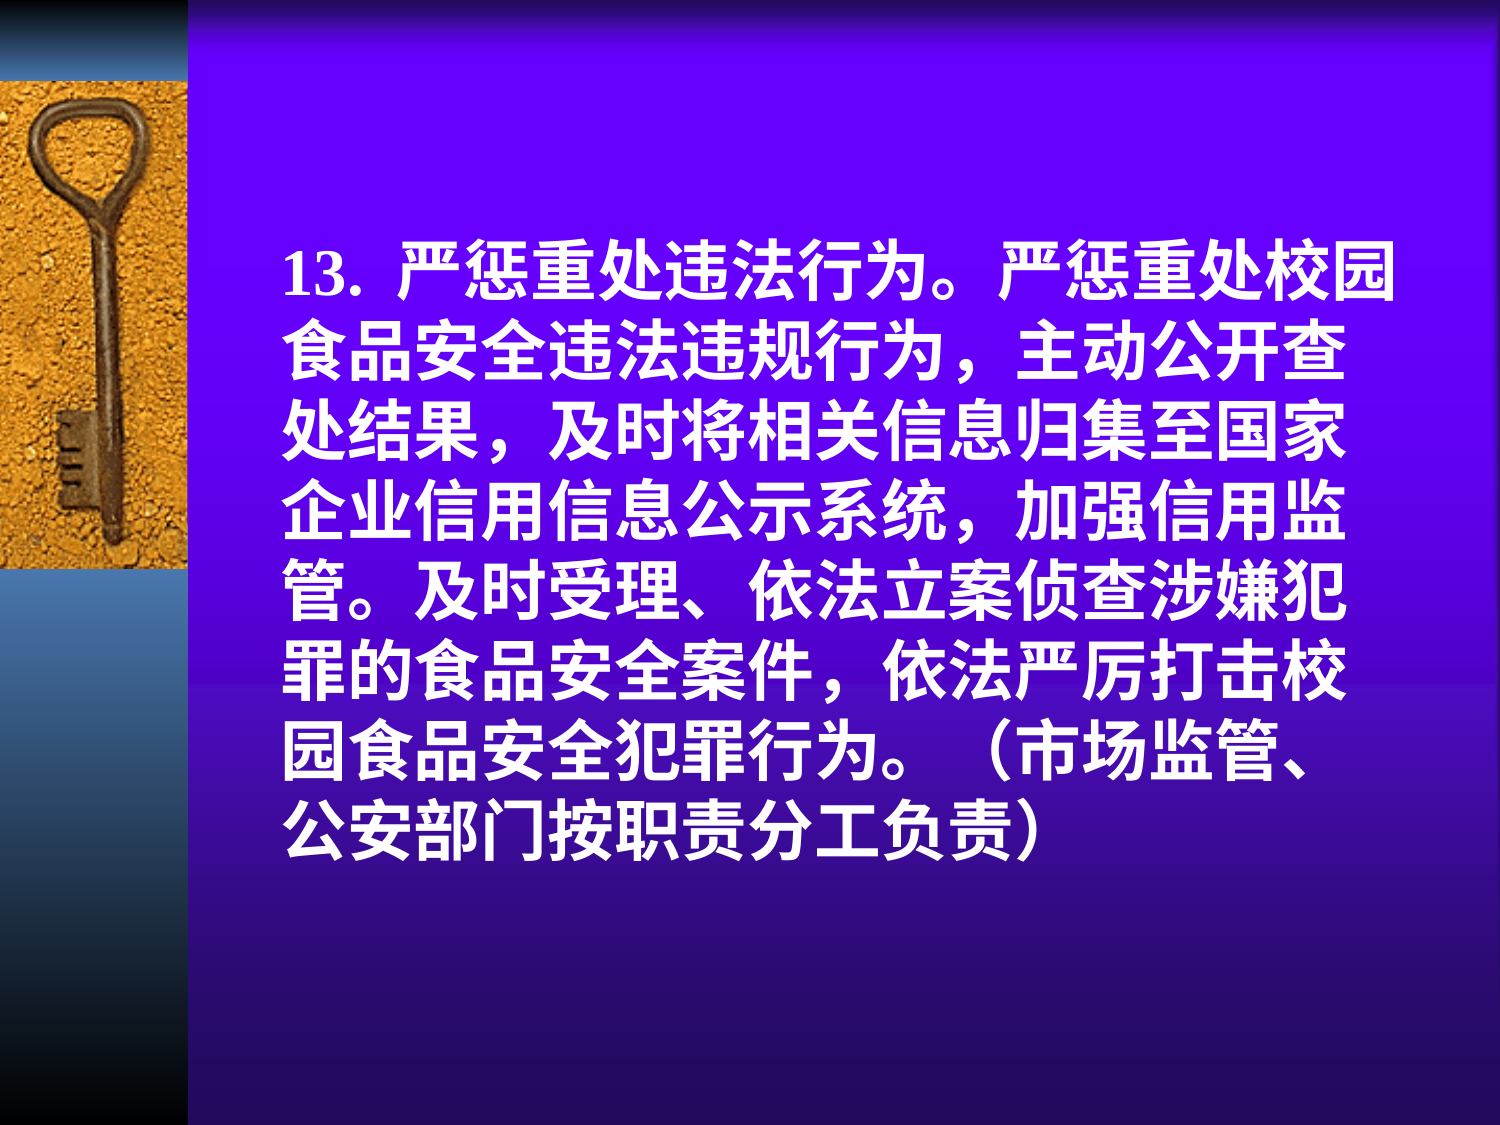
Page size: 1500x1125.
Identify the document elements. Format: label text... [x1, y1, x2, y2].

text_box 13. 严惩重处违法行为。严惩重处校园食品安全违法违规行为，主动公开查处结果，及时将相关信息归集至国家企业信用信息公示系统，加强信用监管。及时受理、依法立案侦查涉嫌犯罪的食品安全案件，依法严厉打击校园食品安全犯罪行为。（市场监管、公安部门按职责分工负责） [265, 101, 1424, 957]
picture [0, 0, 1500, 1125]
